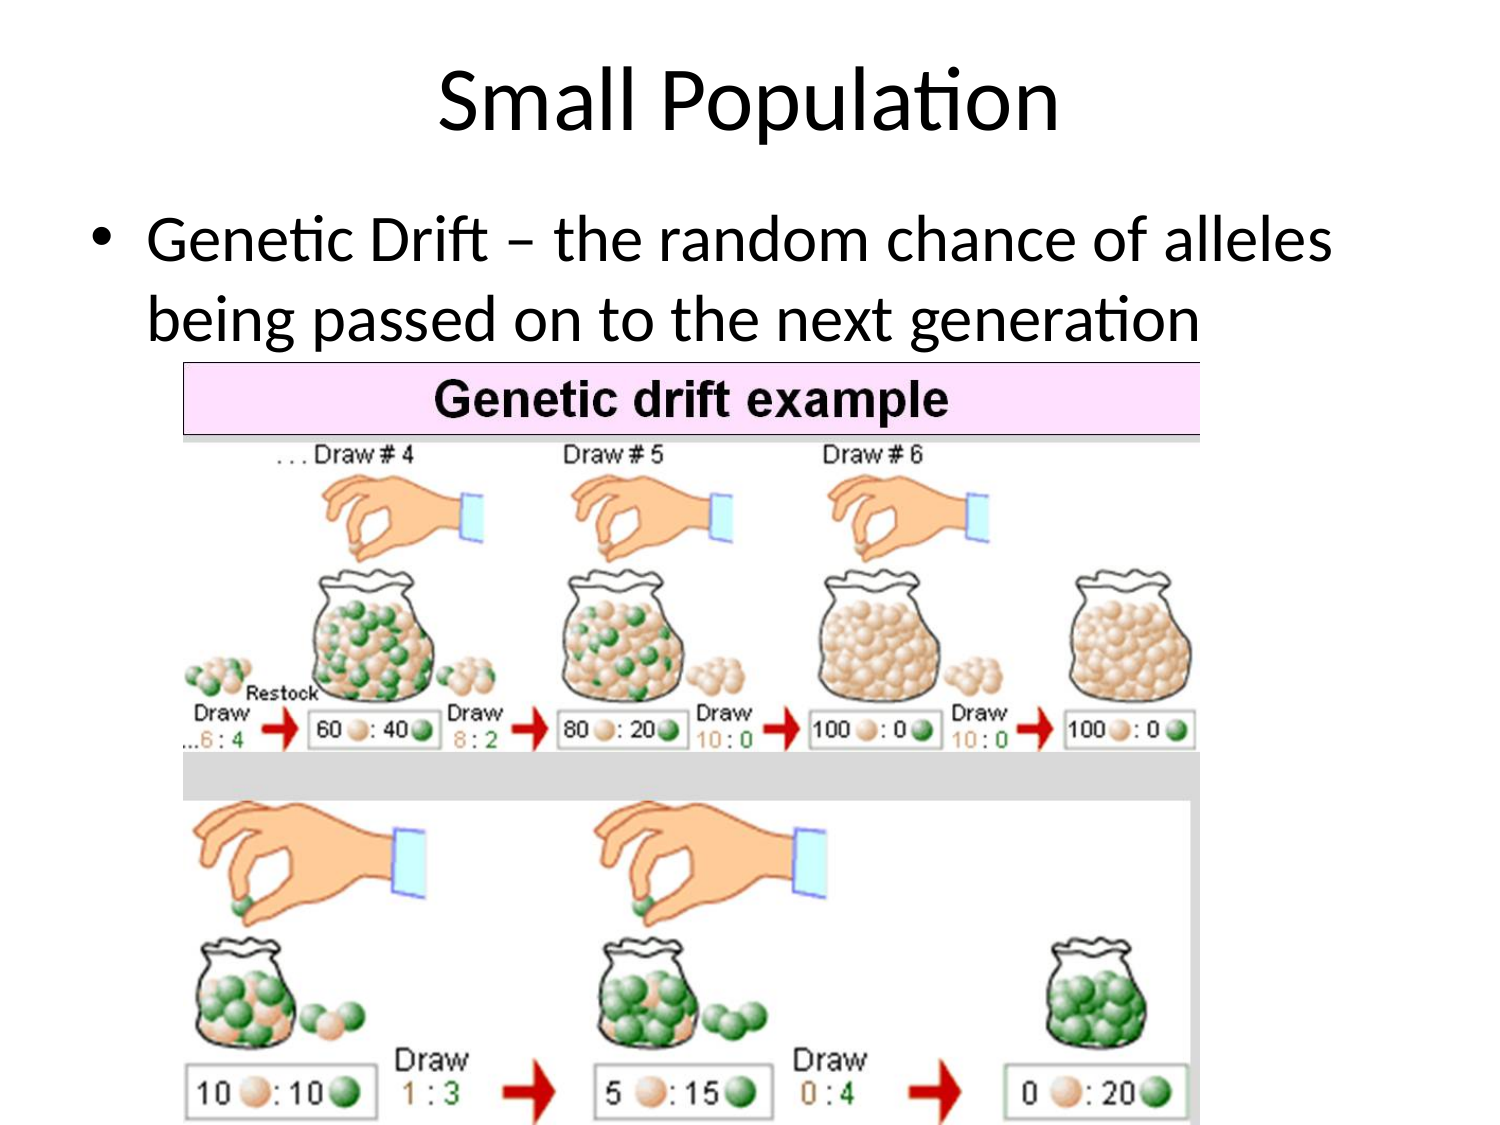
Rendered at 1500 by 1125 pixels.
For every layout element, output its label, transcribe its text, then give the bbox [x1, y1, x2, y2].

list Genetic Drift – the random chance of alleles being passed on to the next generation [75, 187, 1425, 375]
title Small Population [75, 0, 1425, 187]
picture [182, 362, 1201, 1125]
